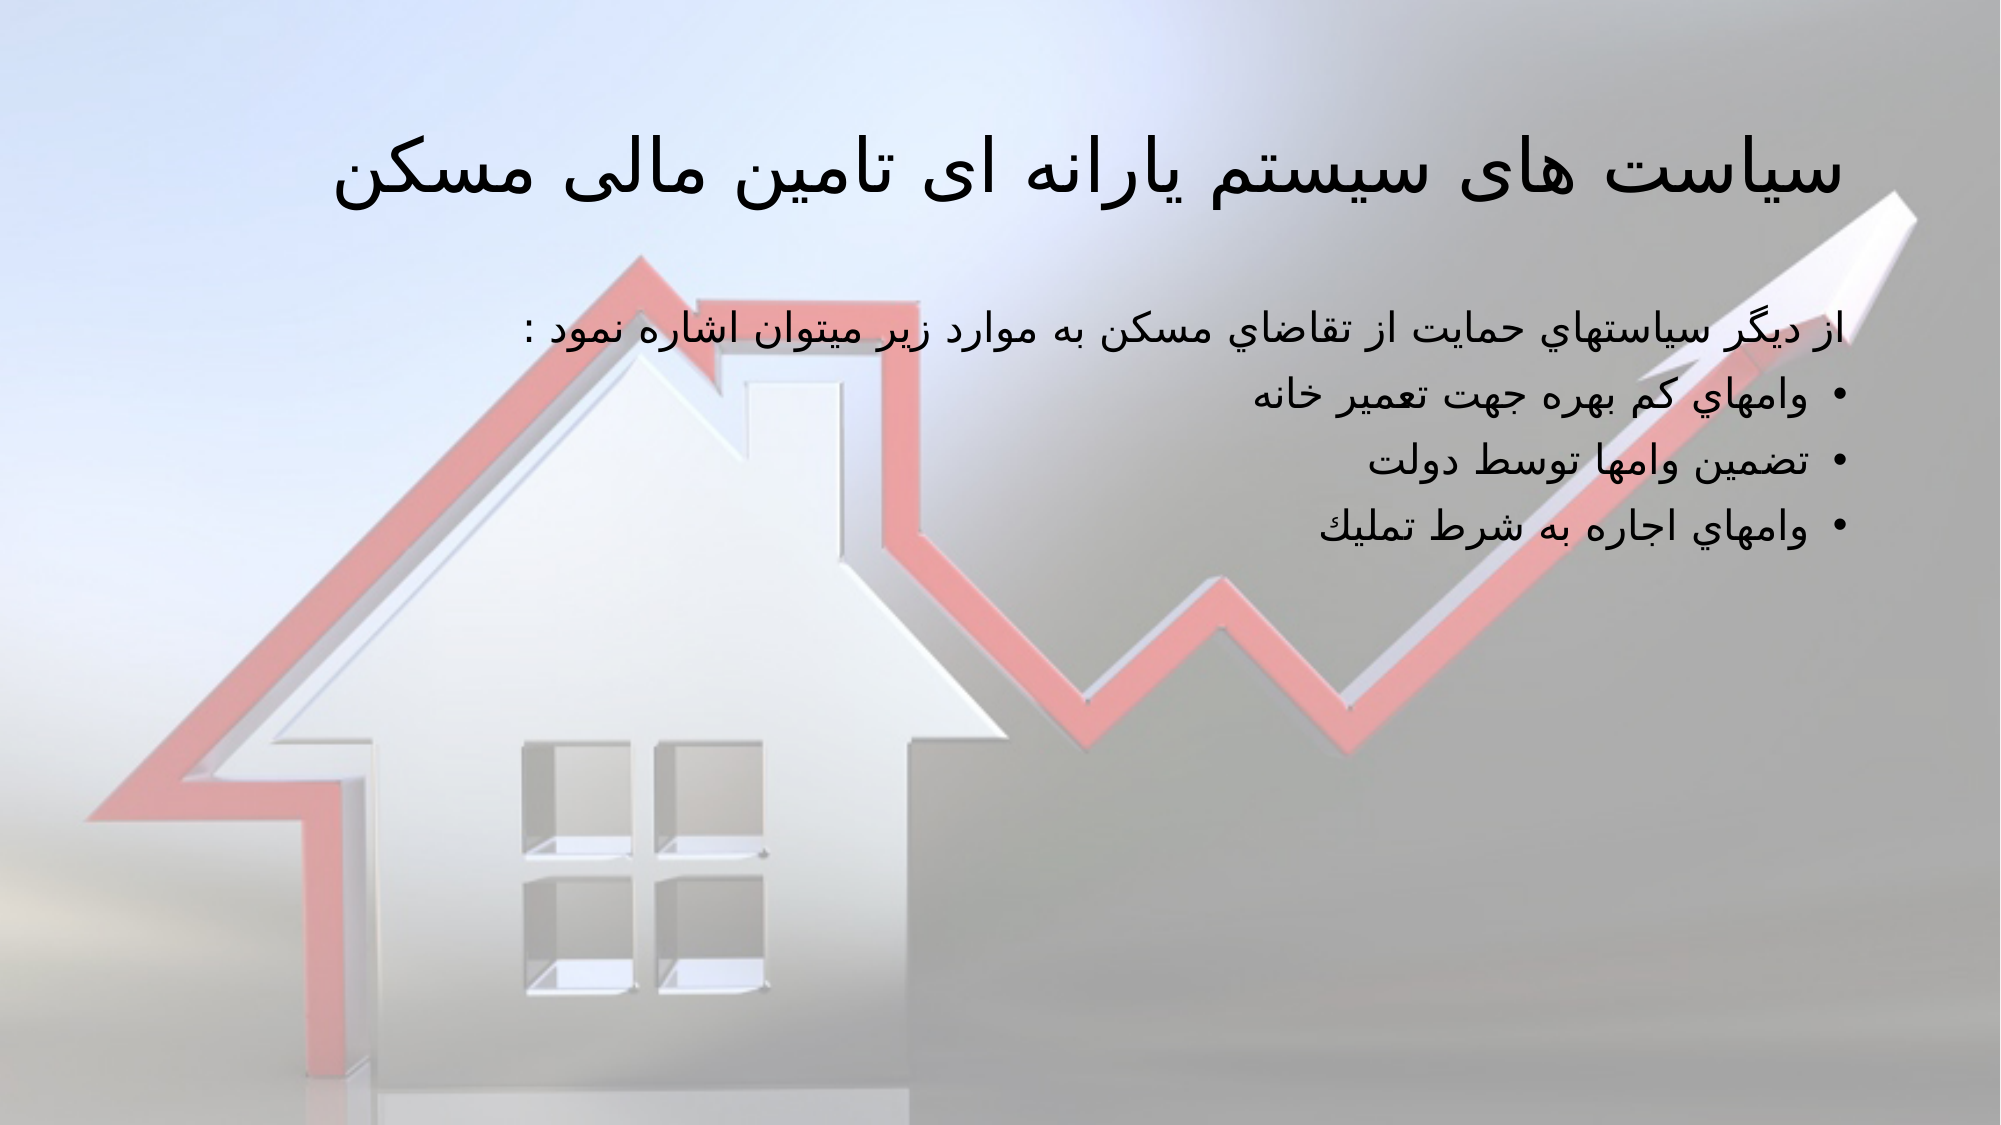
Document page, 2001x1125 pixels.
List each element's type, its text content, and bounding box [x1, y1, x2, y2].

title سیاست های سیستم یارانه ای تامین مالی مسکن [137, 59, 1863, 278]
picture [0, 0, 2001, 1125]
list از ديگر سياستهاي حمايت از تقاضاي مسكن به موارد زير مي‏توان اشاره نمود : وامهاي كم بهره جهت تعمير خانه تضمين وام‏ها توسط دولت وامهاي اجاره به شرط تمليك [137, 299, 1863, 1014]
